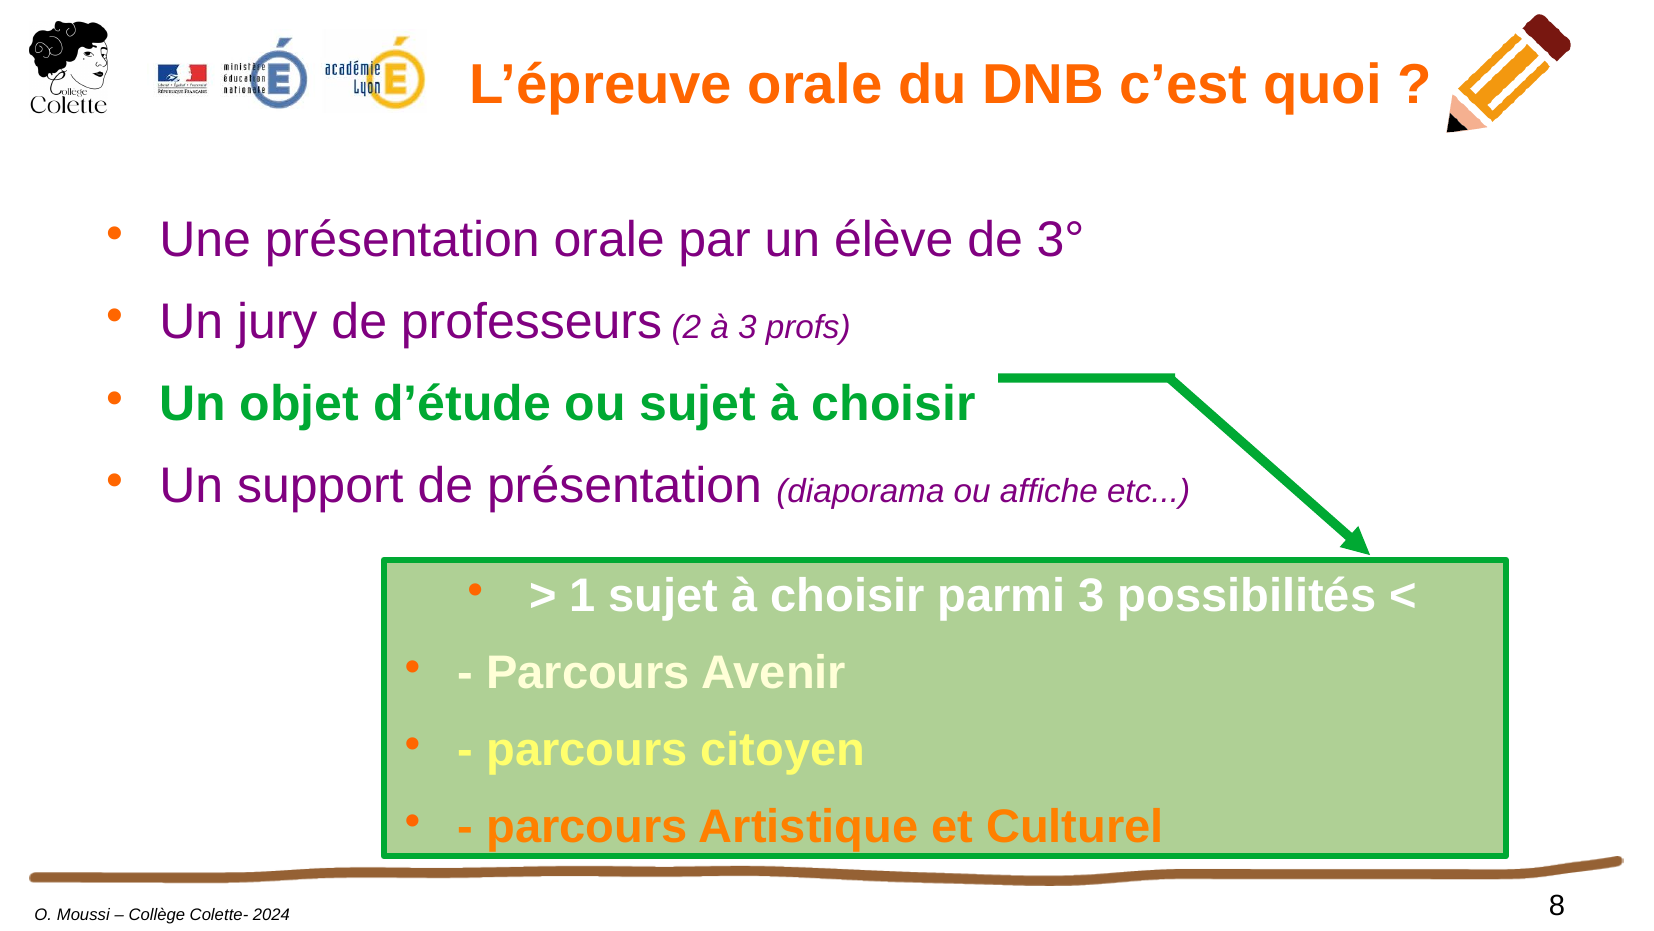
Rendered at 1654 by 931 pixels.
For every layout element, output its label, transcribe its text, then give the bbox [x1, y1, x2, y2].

text_box [1170, 379, 1371, 556]
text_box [29, 20, 444, 119]
picture [1446, 14, 1571, 133]
list > 1 sujet à choisir parmi 3 possibilités < - Parcours Avenir - parcours citoyen - parcours Artistique et Culturel [383, 559, 1506, 857]
text_box O. Moussi – Collège Colette- 2024 [0, 896, 325, 930]
slide_number 8 [1181, 885, 1565, 931]
title L’épreuve orale du DNB c’est quoi ? [431, 18, 1471, 145]
picture [29, 856, 1624, 886]
list Une présentation orale par un élève de 3° Un jury de professeurs (2 à 3 profs) Un objet d’étude ou sujet à choisir Un support de présentation (diaporama ou affiche etc...) [88, 206, 1536, 532]
